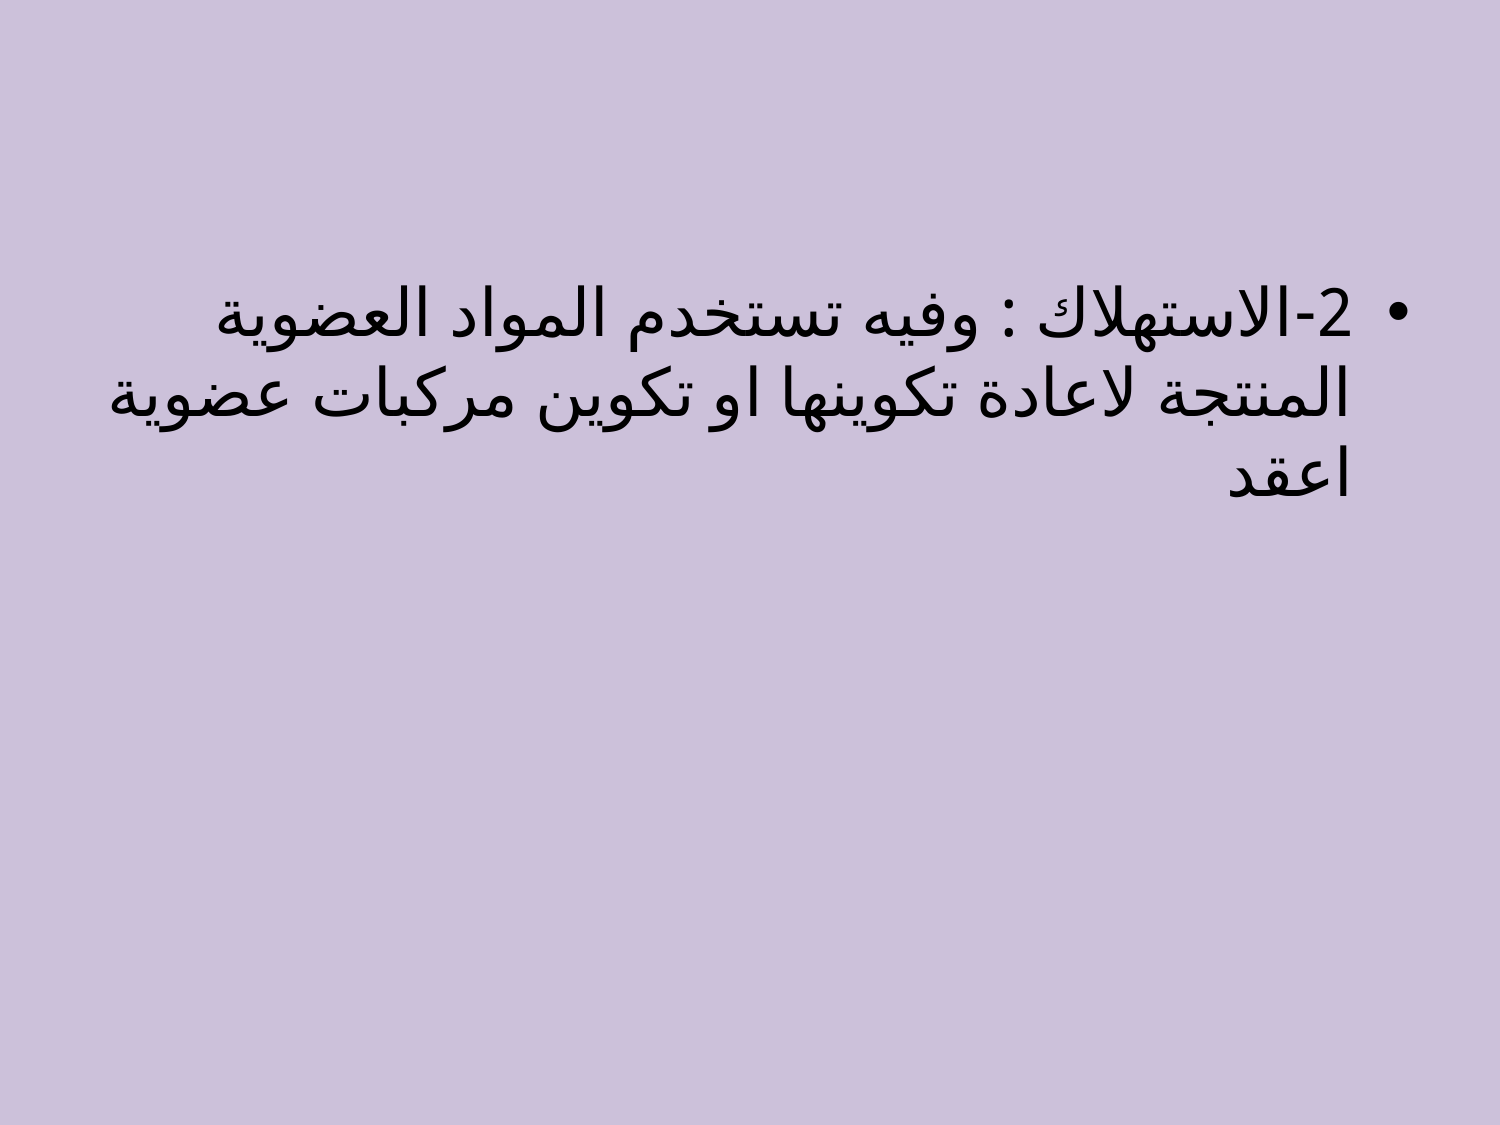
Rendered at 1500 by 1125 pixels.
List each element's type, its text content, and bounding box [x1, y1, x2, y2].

list 2-الاستهلاك : وفيه تستخدم المواد العضوية المنتجة لاعادة تكوينها او تكوين مركبات عضوية اعقد [75, 262, 1425, 1005]
